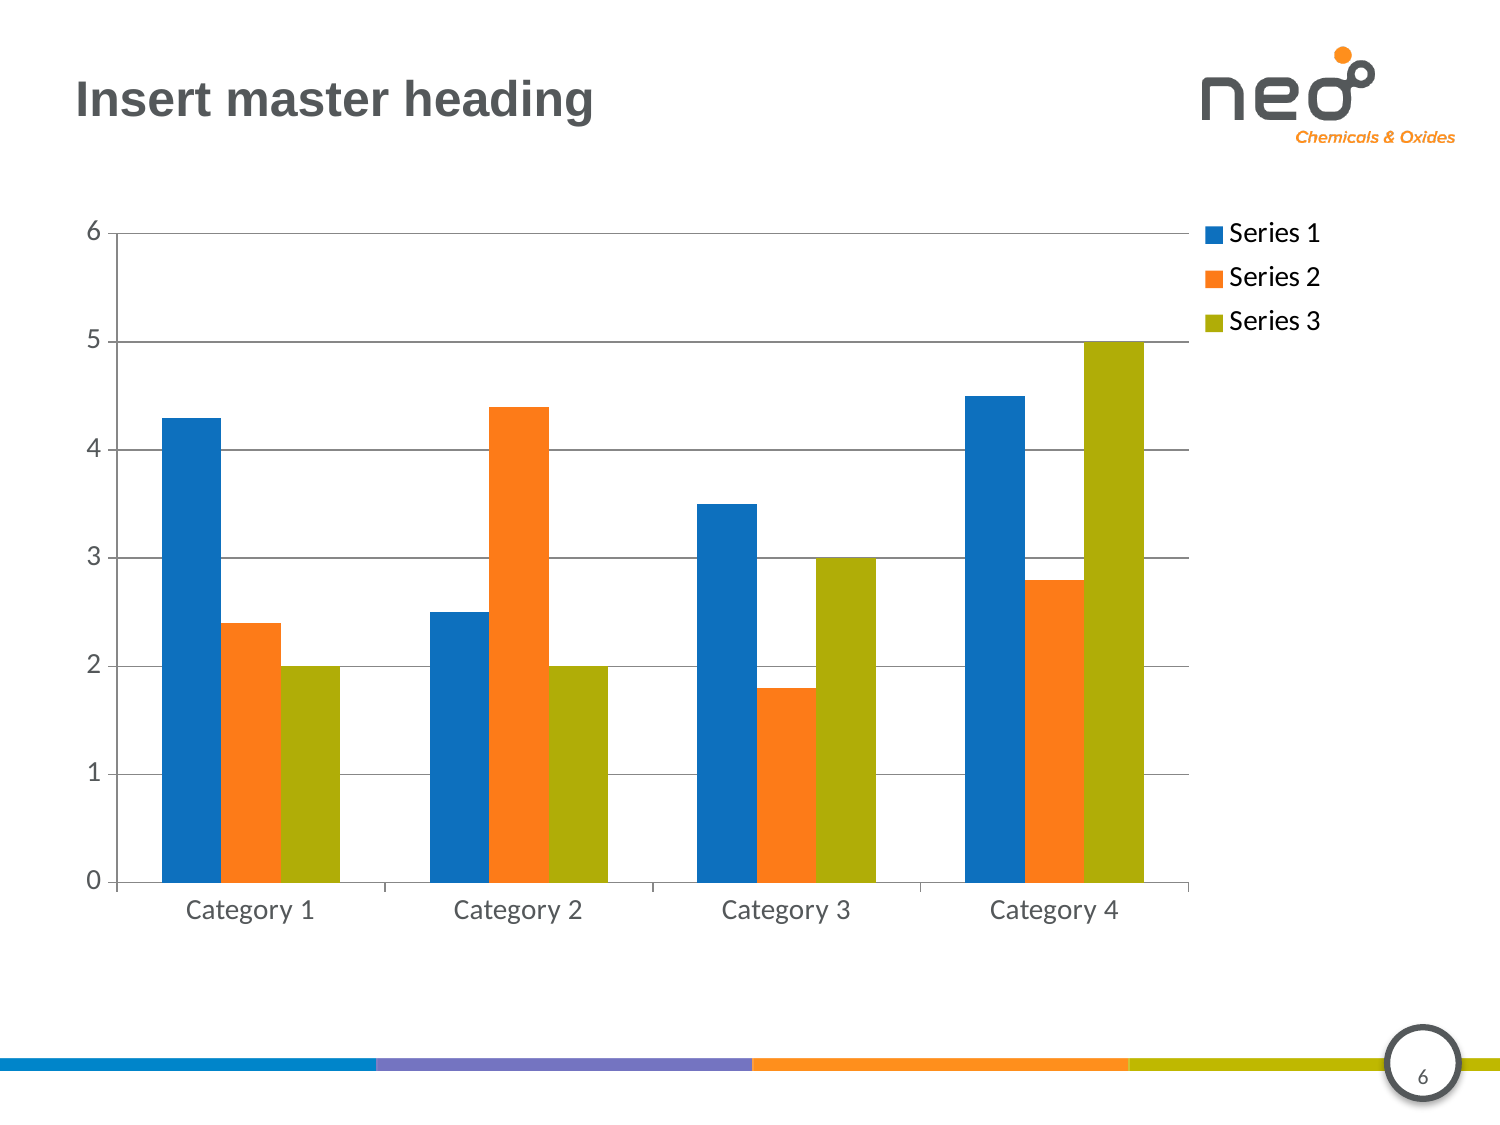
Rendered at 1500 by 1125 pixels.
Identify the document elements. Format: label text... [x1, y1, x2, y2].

picture [377, 1058, 1384, 1071]
title Insert master heading [60, 12, 1240, 181]
picture [1462, 1058, 1500, 1071]
chart [60, 203, 1363, 943]
picture [1169, 4, 1480, 185]
